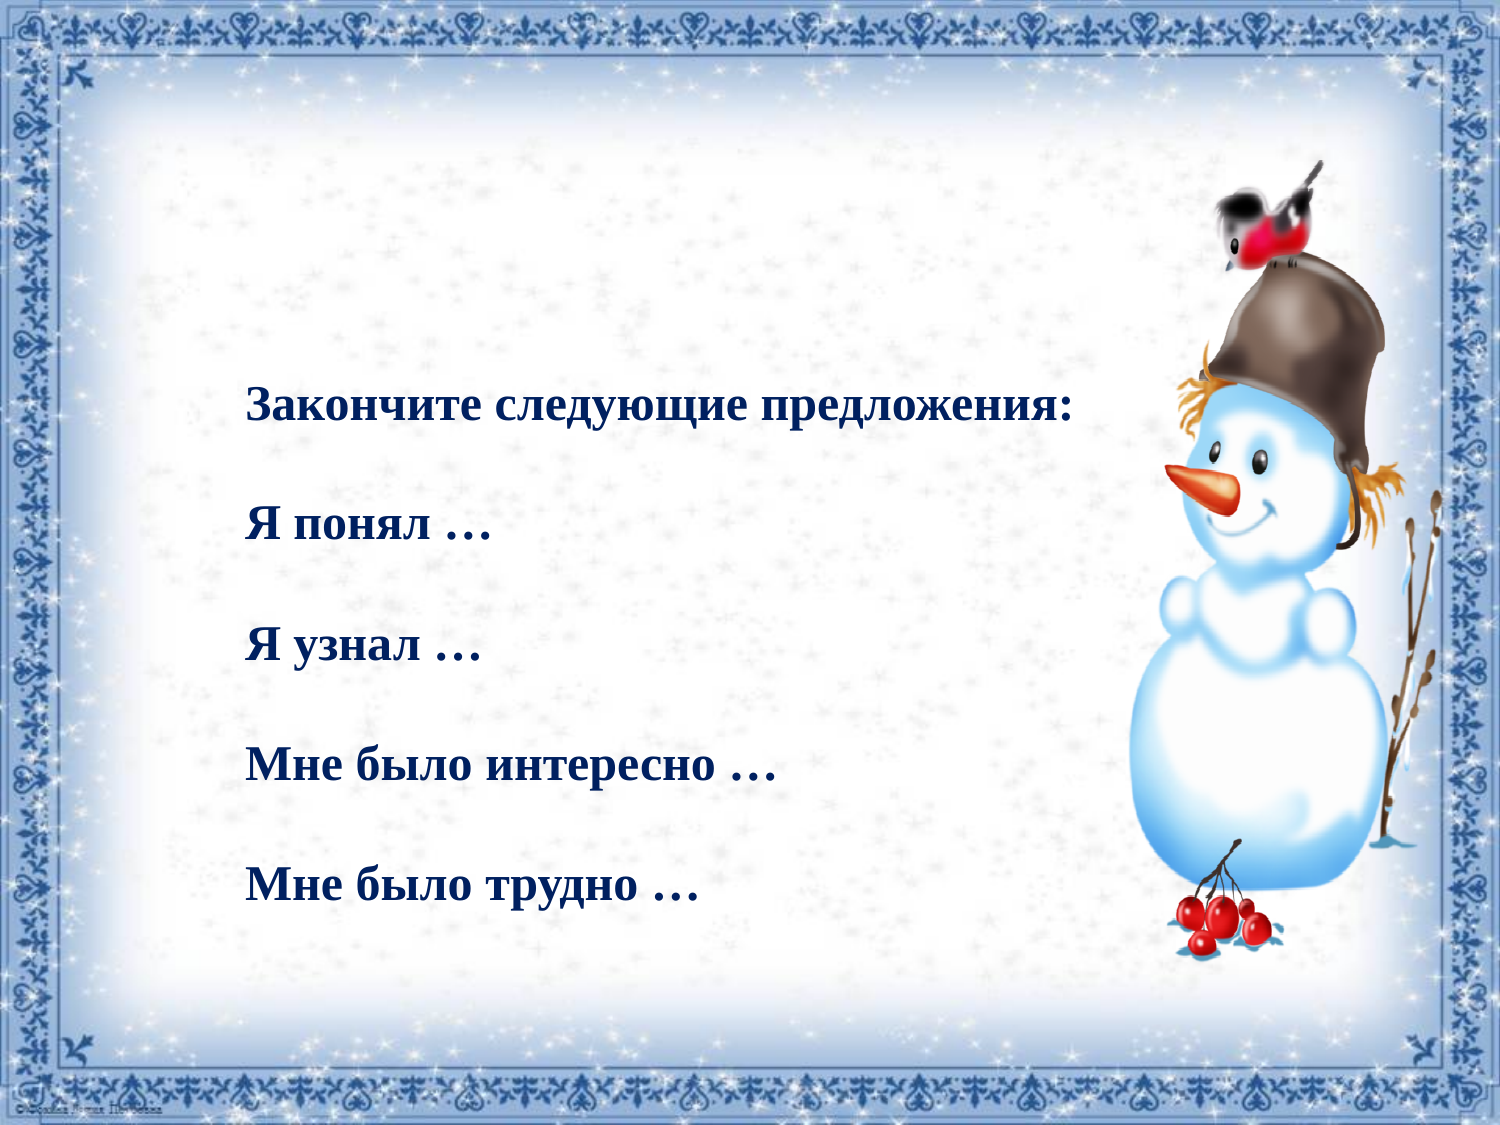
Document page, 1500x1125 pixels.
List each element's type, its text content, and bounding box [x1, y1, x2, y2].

text_box Закончите следующие предложения: Я понял … Я узнал … Мне было интересно … Мне было трудно … [230, 302, 1093, 918]
picture [0, 0, 1500, 1125]
